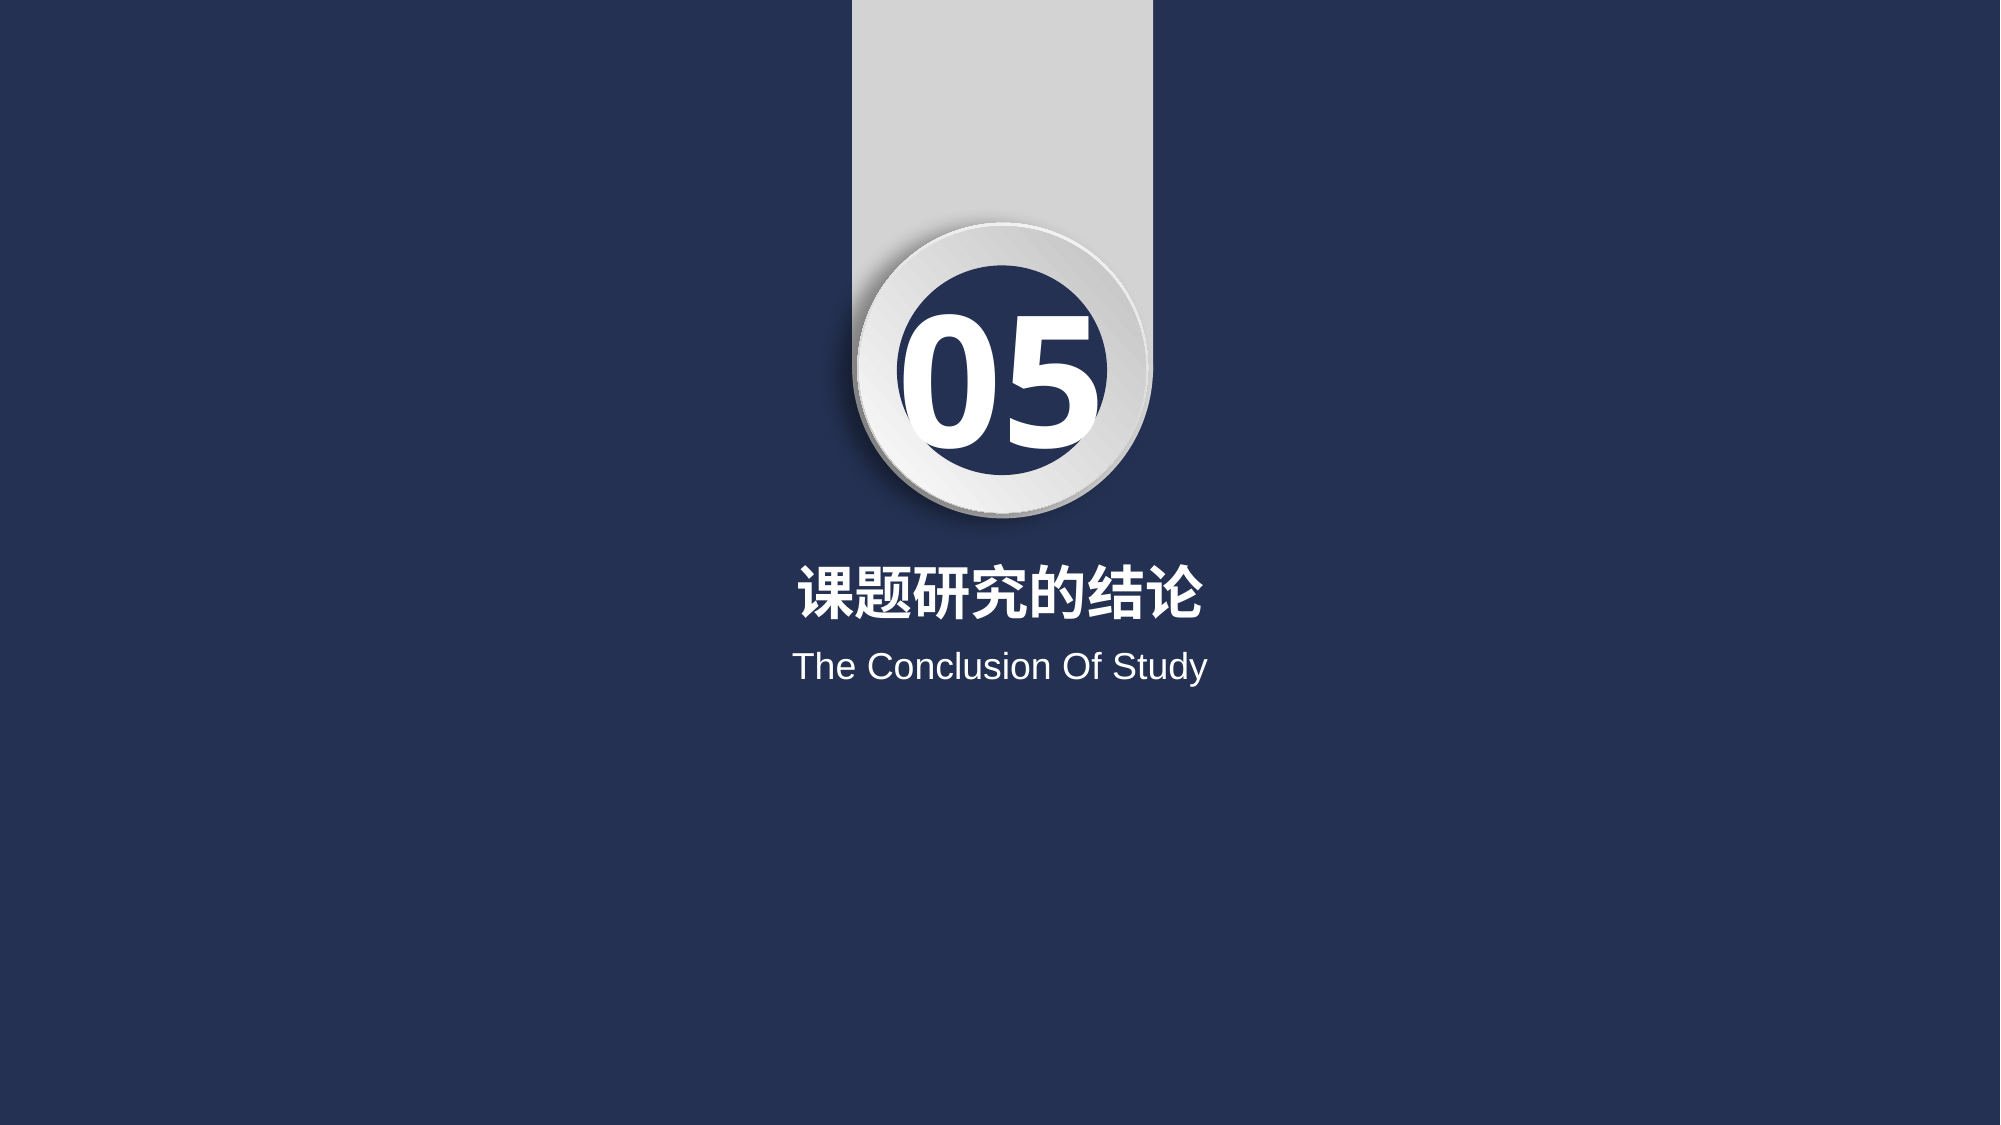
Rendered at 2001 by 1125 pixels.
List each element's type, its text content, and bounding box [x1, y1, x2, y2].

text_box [743, 108, 1262, 410]
text_box The Conclusion Of Study [588, 634, 1412, 695]
text_box 05 [776, 410, 1227, 491]
text_box 课题研究的结论 [593, 548, 1407, 634]
